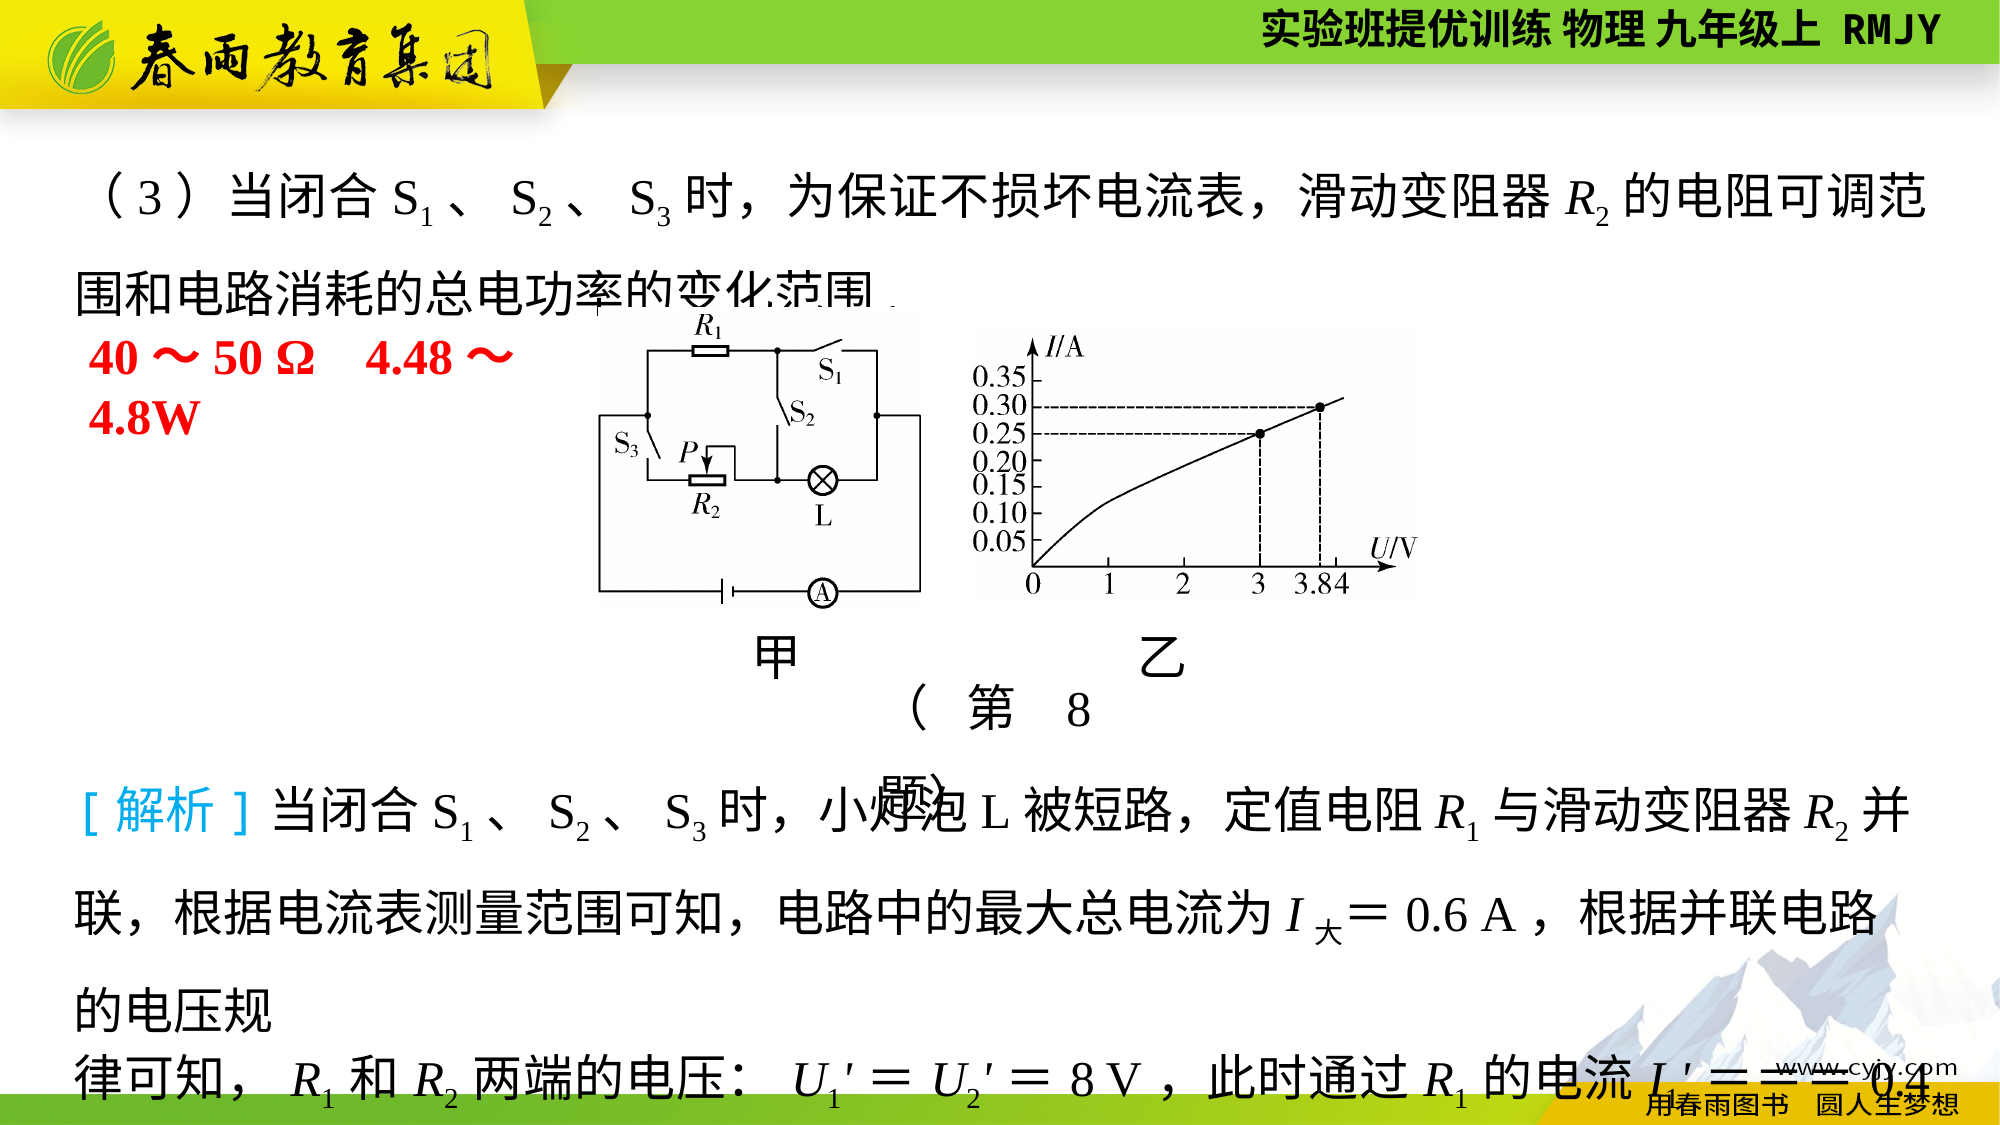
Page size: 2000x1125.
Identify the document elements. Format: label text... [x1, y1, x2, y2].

text_box 甲 乙 [736, 588, 1245, 694]
text_box 40～50 Ω 4.48～4.8W [74, 317, 592, 452]
text_box （第8题） [863, 639, 1118, 744]
picture [0, 0, 2000, 1125]
list （3）当闭合S1、S2、S3时，为保证不损坏电流表，滑动变阻器R2的电阻可调范围和电路消耗的总电功率的变化范围. [59, 122, 1944, 308]
